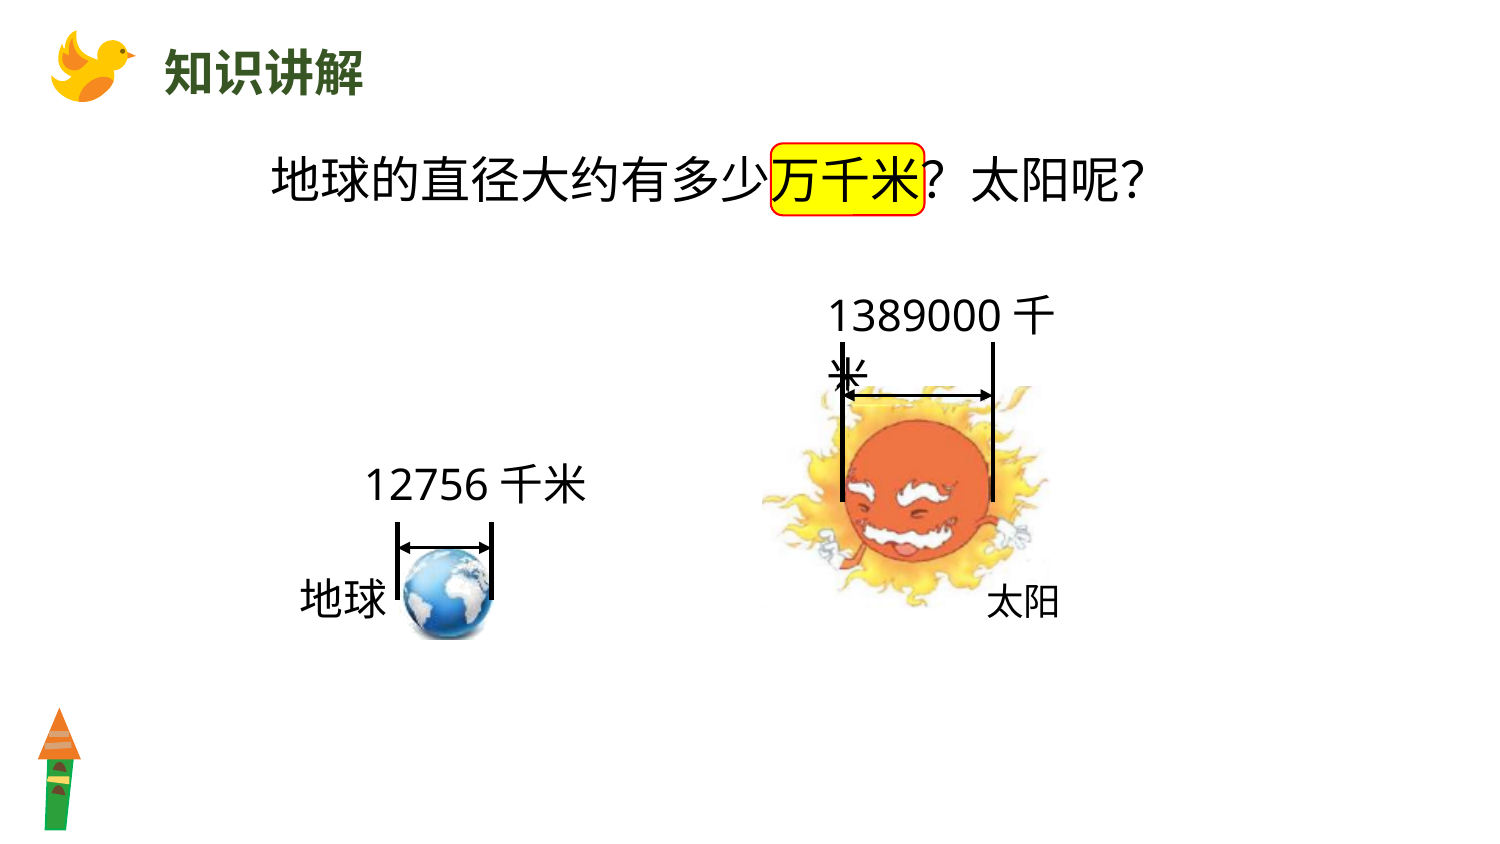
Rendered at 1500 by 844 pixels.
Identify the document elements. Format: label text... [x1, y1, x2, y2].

picture [399, 548, 494, 640]
picture [843, 386, 992, 395]
text_box 地球的直径大约有多少万千米？太阳呢？ [259, 143, 1268, 215]
text_box 知识讲解 [152, 35, 376, 107]
text_box 地球 [288, 566, 399, 630]
picture [762, 386, 1051, 612]
text_box 1389000千米 [815, 271, 1108, 409]
text_box 12756千米 [352, 440, 607, 515]
text_box 太阳 [975, 572, 1079, 629]
